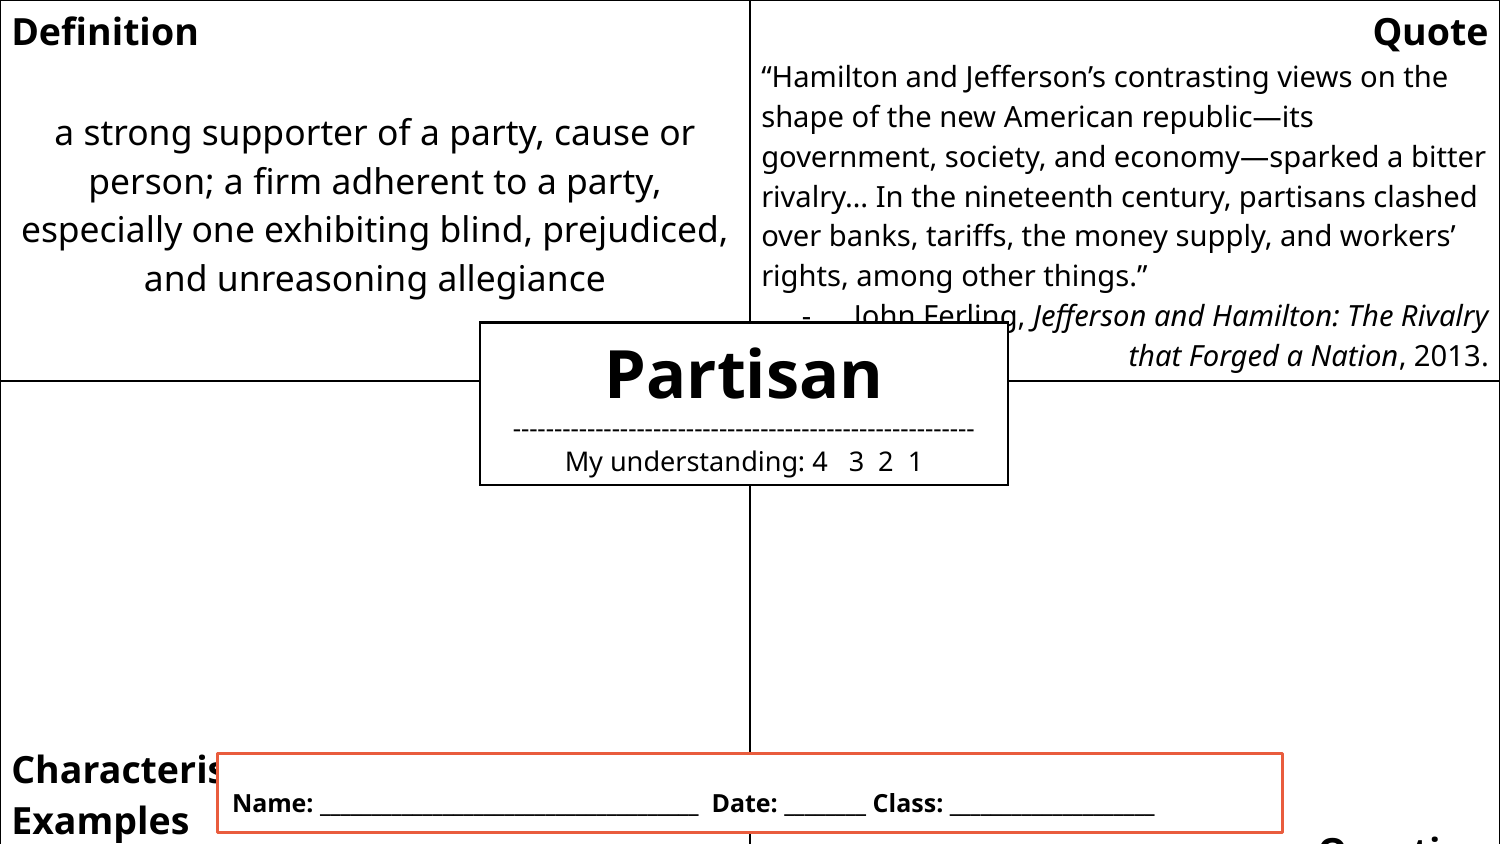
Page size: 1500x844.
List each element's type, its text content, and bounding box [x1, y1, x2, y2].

table_cell Question [751, 382, 1499, 844]
text_box Name: _____________________________________ Date: ________ Class: ____________________ [217, 753, 1283, 833]
table_header Quote “Hamilton and Jefferson’s contrasting views on the shape of the new American republic—its government, society, and economy—sparked a bitter rivalry… In the nineteenth century, partisans clashed over banks, tariffs, the money supply, and workers’ rights, among other things.” John Ferling, Jefferson and Hamilton: The Rivalry that Forged a Nation, 2013. [751, 1, 1499, 380]
text_box Partisan -------------------------------------------------------- My understanding: 4 3 2 1 [480, 322, 1008, 486]
table_header Definition a strong supporter of a party, cause or person; a firm adherent to a party, especially one exhibiting blind, prejudiced, and unreasoning allegiance [1, 1, 749, 380]
table_cell Characteristics/ Examples [1, 382, 749, 844]
